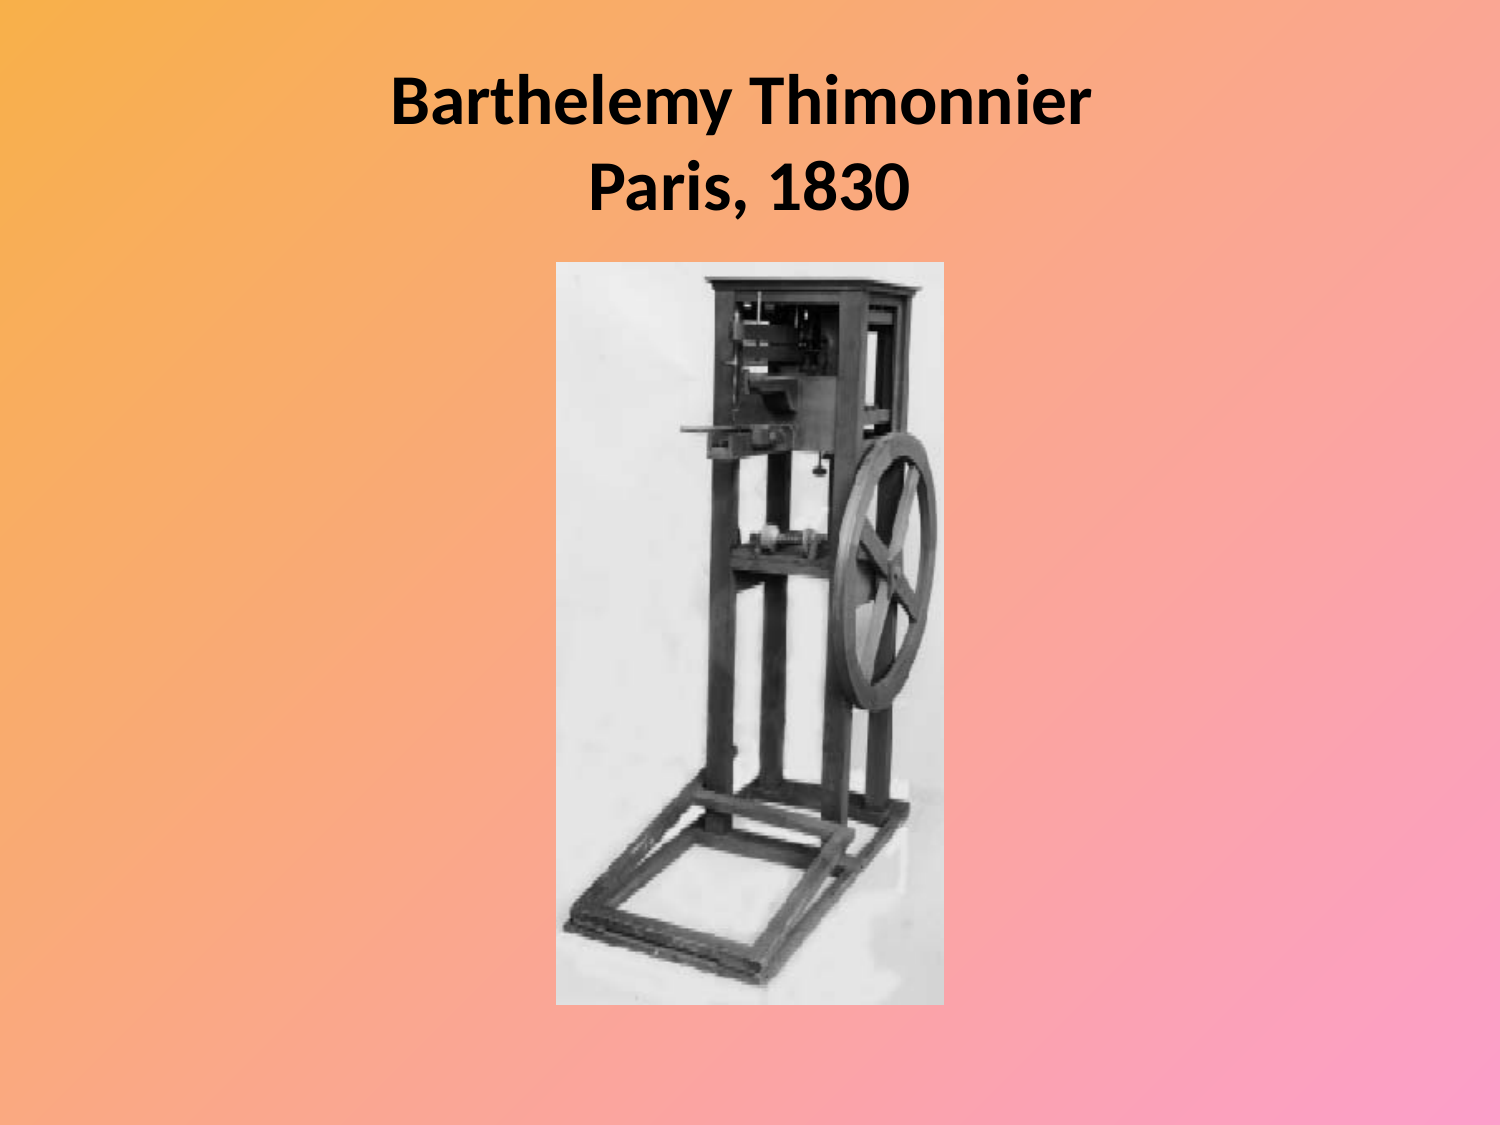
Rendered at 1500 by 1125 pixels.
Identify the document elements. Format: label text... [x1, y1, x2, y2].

title Barthelemy Thimonnier Paris, 1830 [75, 45, 1425, 233]
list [555, 262, 945, 1006]
